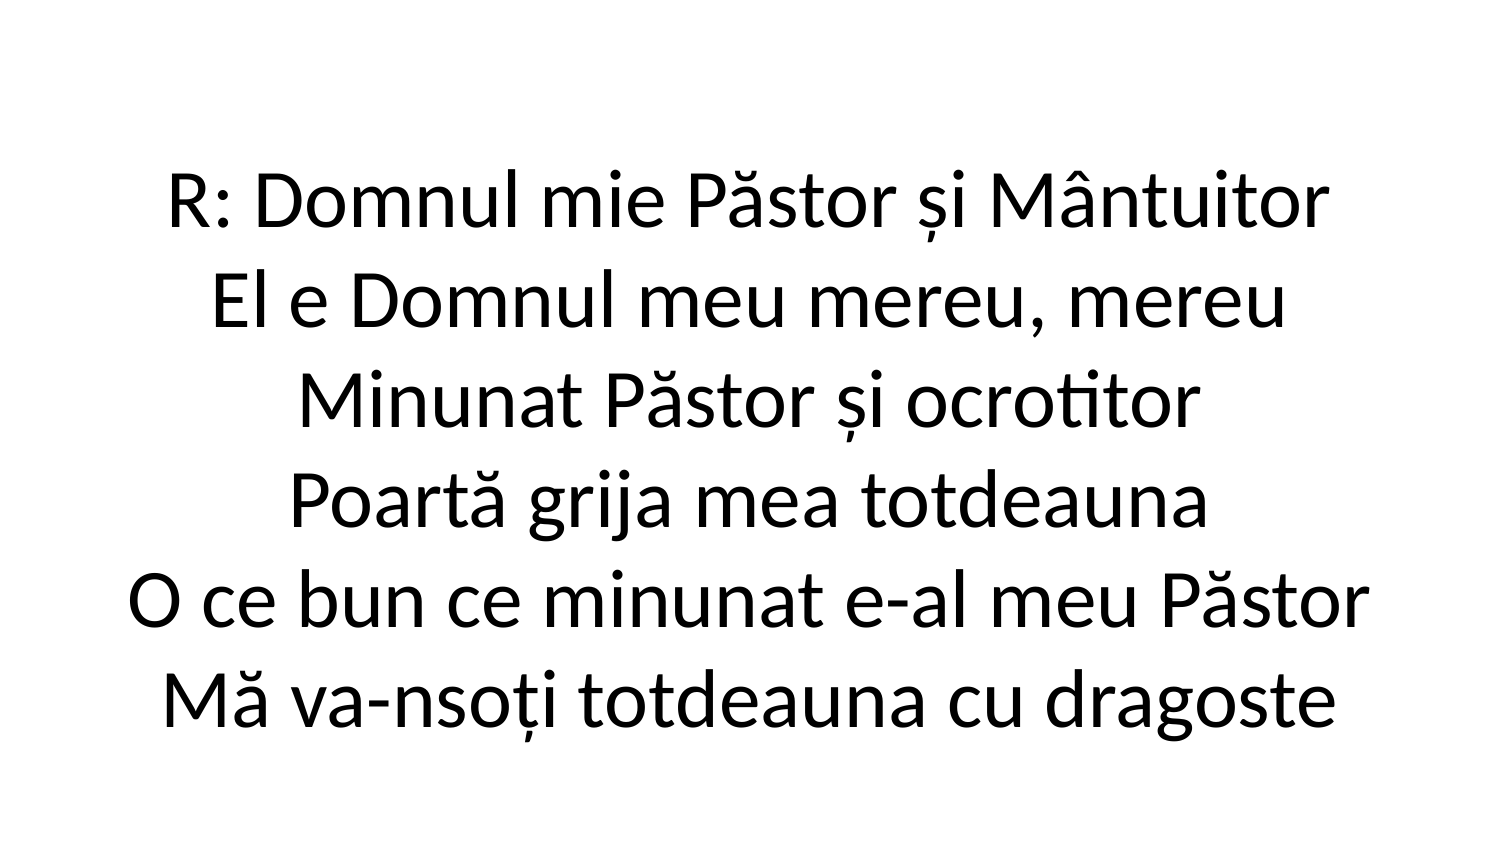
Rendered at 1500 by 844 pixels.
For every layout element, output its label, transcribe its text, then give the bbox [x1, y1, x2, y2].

text_box R: Domnul mie Păstor și Mântuitor El e Domnul meu mereu, mereu Minunat Păstor și ocrotitor Poartă grija mea totdeauna O ce bun ce minunat e-al meu Păstor Mă va-nsoți totdeauna cu dragoste [112, 92, 1388, 752]
